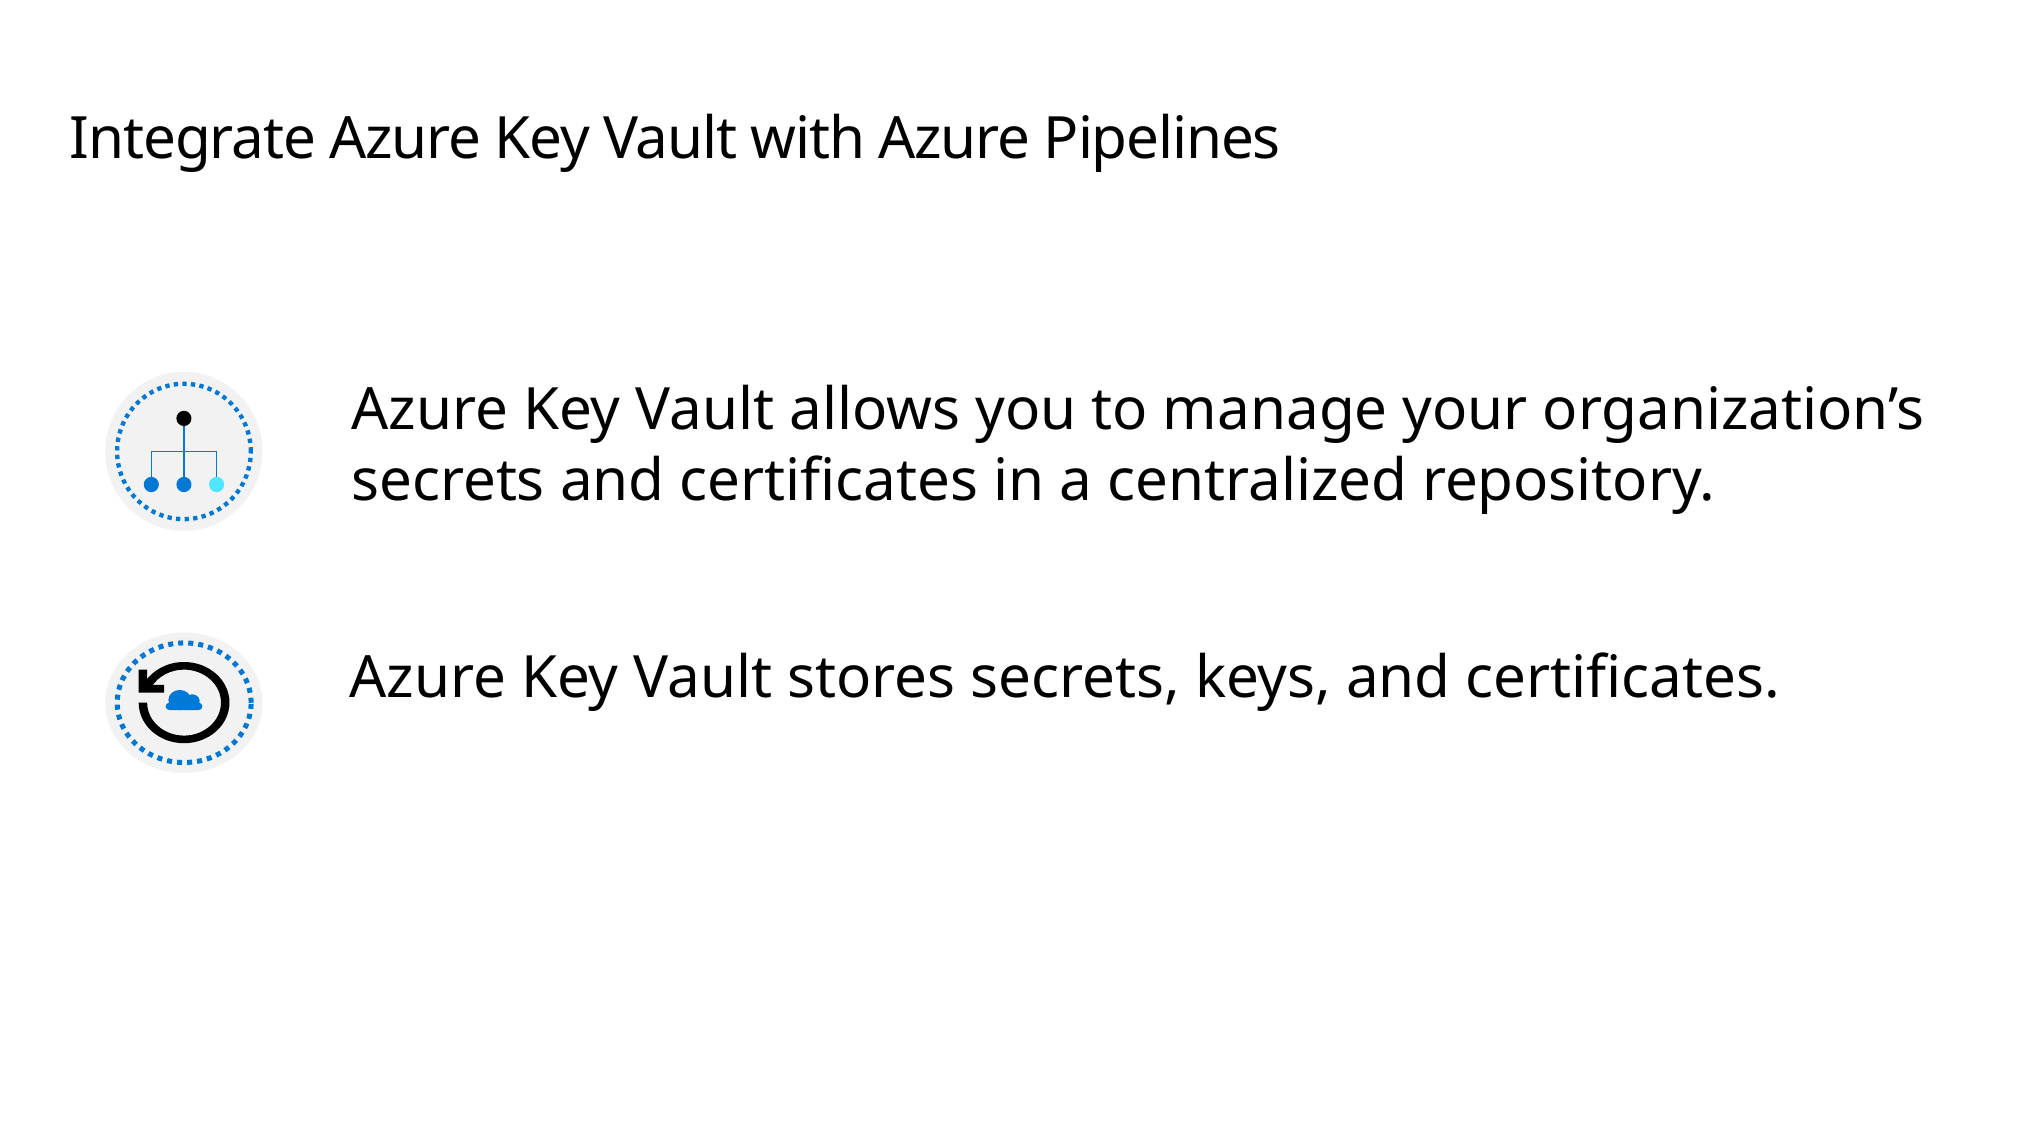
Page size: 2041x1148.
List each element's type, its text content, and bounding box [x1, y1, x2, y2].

title Integrate Azure Key Vault with Azure Pipelines [70, 103, 1969, 172]
text_box Azure Key Vault allows you to manage your organization’s secrets and certificates in a centralized repository. [351, 371, 1971, 512]
picture [104, 632, 263, 774]
text_box Azure Key Vault stores secrets, keys, and certificates. [349, 639, 1969, 710]
picture [104, 371, 263, 531]
